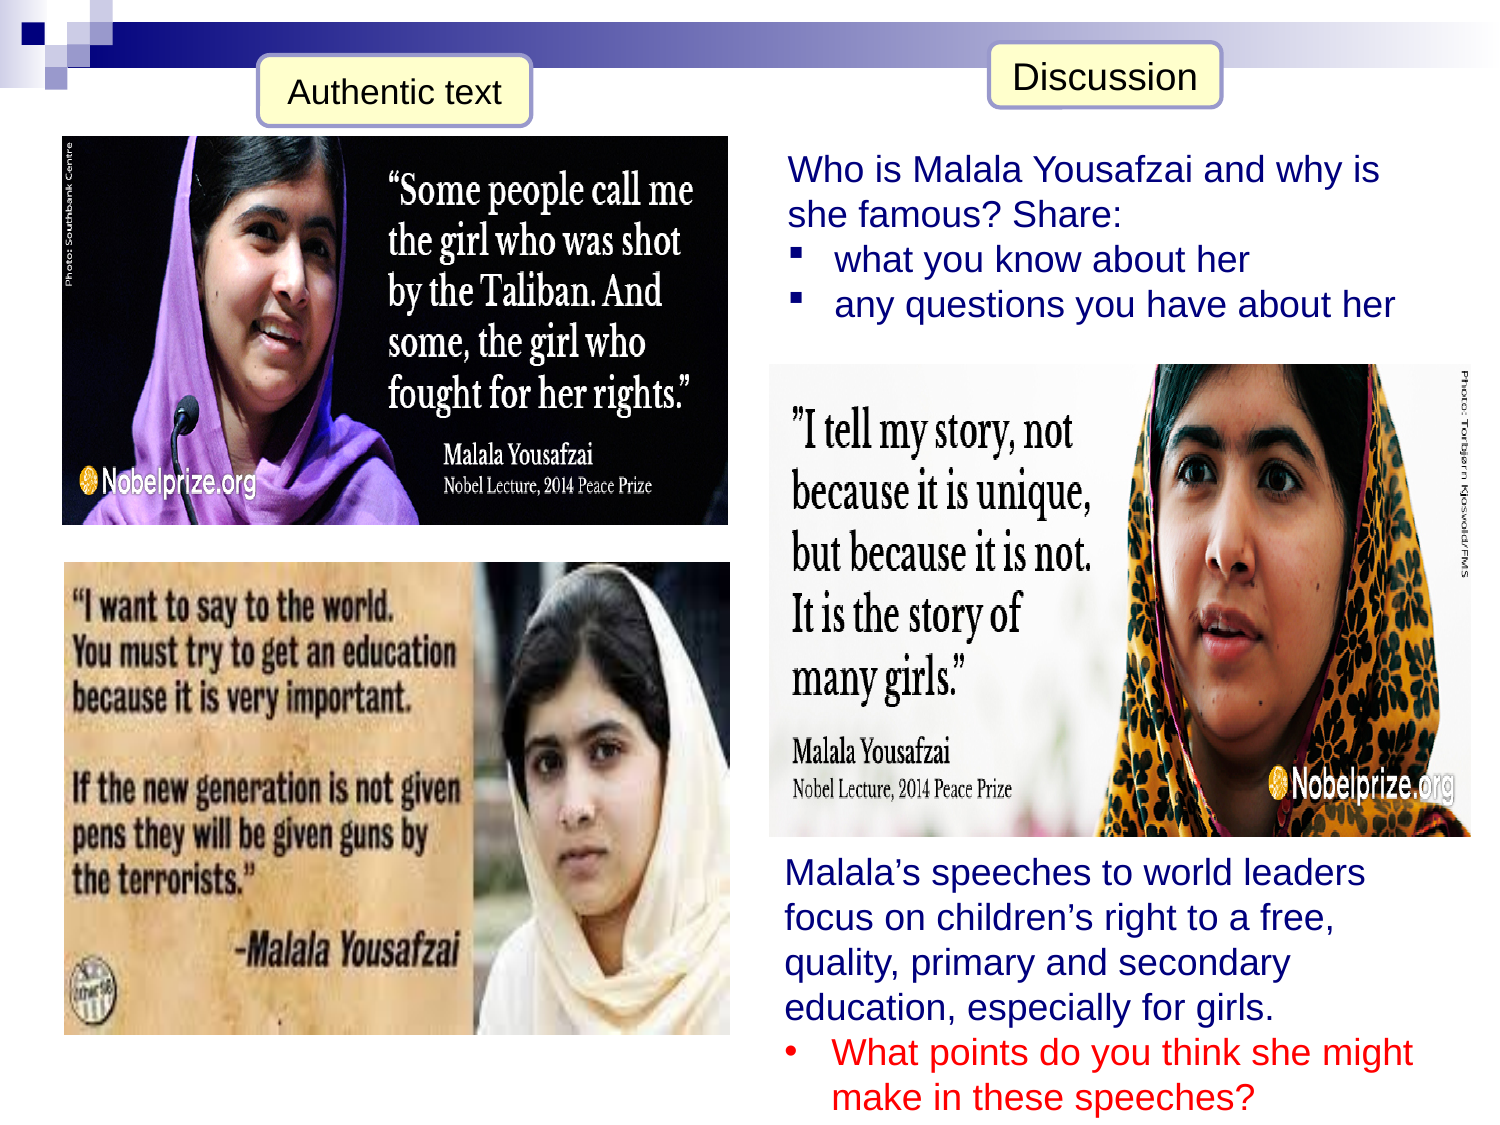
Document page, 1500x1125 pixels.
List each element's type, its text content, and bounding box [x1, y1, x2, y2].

picture [769, 364, 1471, 837]
picture [64, 562, 731, 1035]
text_box Authentic text [255, 52, 534, 129]
text_box Malala’s speeches to world leaders focus on children’s right to a free, quality, primary and secondary education, especially for girls. What points do you think she might make in these speeches? [769, 845, 1471, 1125]
text_box Who is Malala Yousafzai and why is she famous? Share: what you know about her any questions you have about her [772, 137, 1438, 333]
picture [61, 136, 728, 526]
text_box Discussion [986, 40, 1224, 110]
